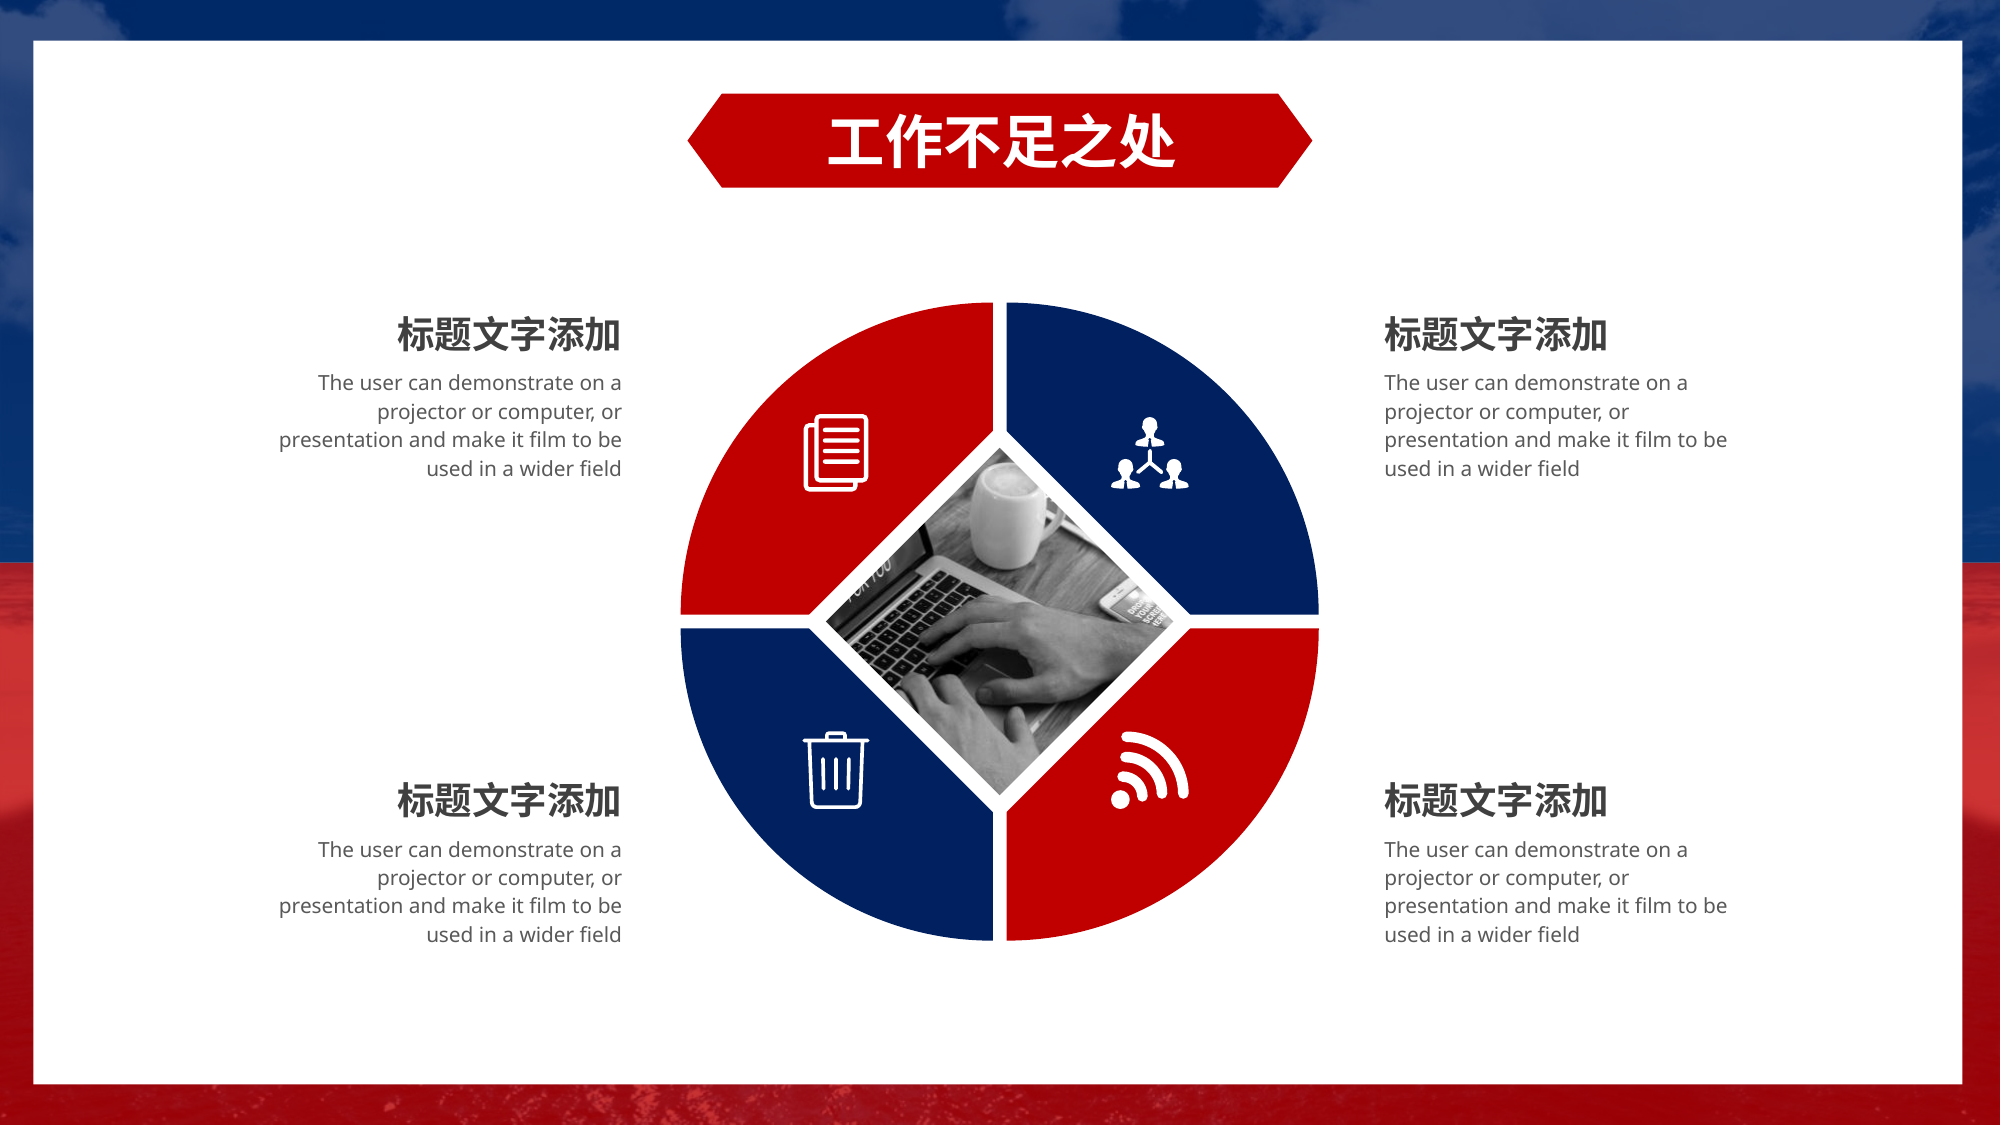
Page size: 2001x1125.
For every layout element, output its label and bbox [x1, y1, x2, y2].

text_box [251, 303, 637, 490]
text_box [687, 93, 1313, 188]
text_box [251, 769, 637, 956]
text_box [1369, 303, 1756, 490]
text_box [680, 302, 1319, 941]
text_box [1369, 769, 1756, 956]
